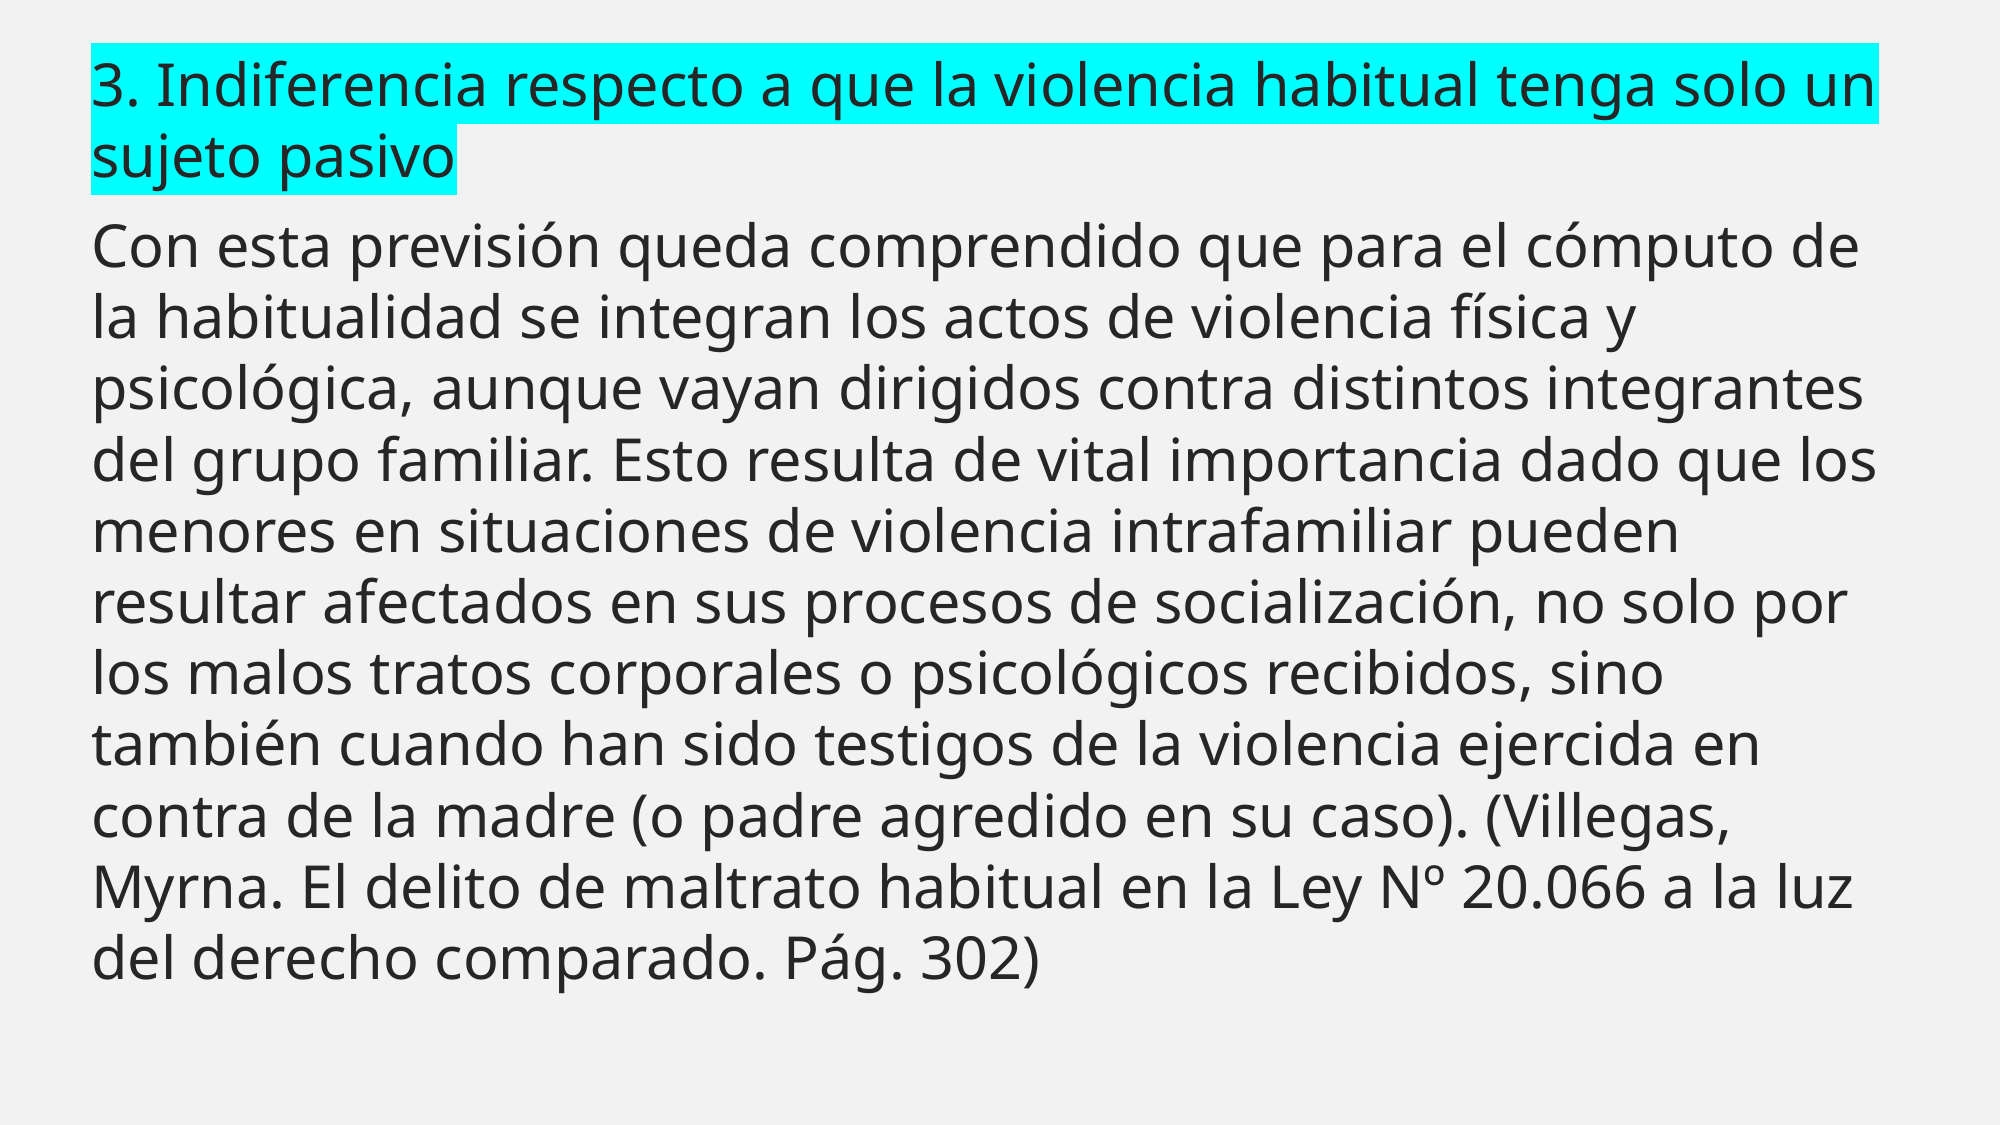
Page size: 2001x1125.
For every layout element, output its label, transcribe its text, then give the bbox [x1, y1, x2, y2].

list 3. Indiferencia respecto a que la violencia habitual tenga solo un sujeto pasivo Con esta previsión queda comprendido que para el cómputo de la habitualidad se integran los actos de violencia física y psicológica, aunque vayan dirigidos contra distintos integrantes del grupo familiar. Esto resulta de vital importancia dado que los menores en situaciones de violencia intrafamiliar pueden resultar afectados en sus procesos de socialización, no solo por los malos tratos corporales o psicológicos recibidos, sino también cuando han sido testigos de la violencia ejercida en contra de la madre (o padre agredido en su caso). (Villegas, Myrna. El delito de maltrato habitual en la Ley Nº 20.066 a la luz del derecho comparado. Pág. 302) [76, 39, 1919, 1008]
